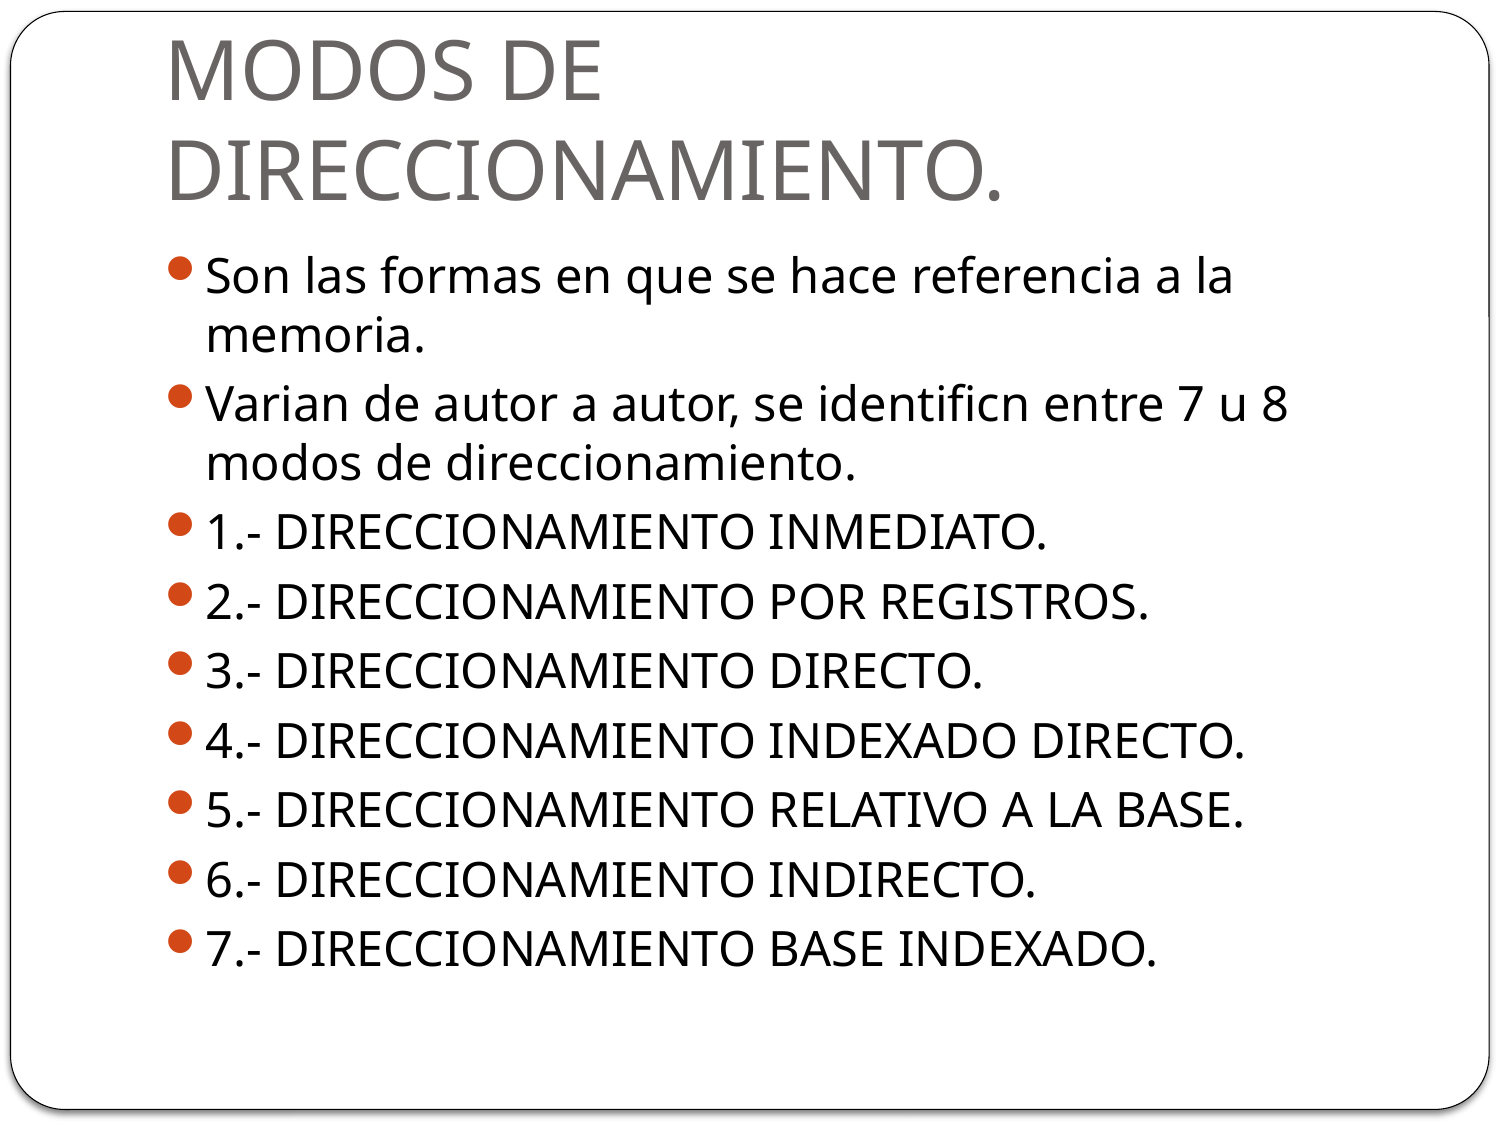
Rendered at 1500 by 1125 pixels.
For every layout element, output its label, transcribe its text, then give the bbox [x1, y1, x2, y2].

title MODOS DE DIRECCIONAMIENTO. [150, 45, 1425, 233]
list Son las formas en que se hace referencia a la memoria. Varian de autor a autor, se identificn entre 7 u 8 modos de direccionamiento. 1.- DIRECCIONAMIENTO INMEDIATO. 2.- DIRECCIONAMIENTO POR REGISTROS. 3.- DIRECCIONAMIENTO DIRECTO. 4.- DIRECCIONAMIENTO INDEXADO DIRECTO. 5.- DIRECCIONAMIENTO RELATIVO A LA BASE. 6.- DIRECCIONAMIENTO INDIRECTO. 7.- DIRECCIONAMIENTO BASE INDEXADO. [150, 237, 1425, 988]
